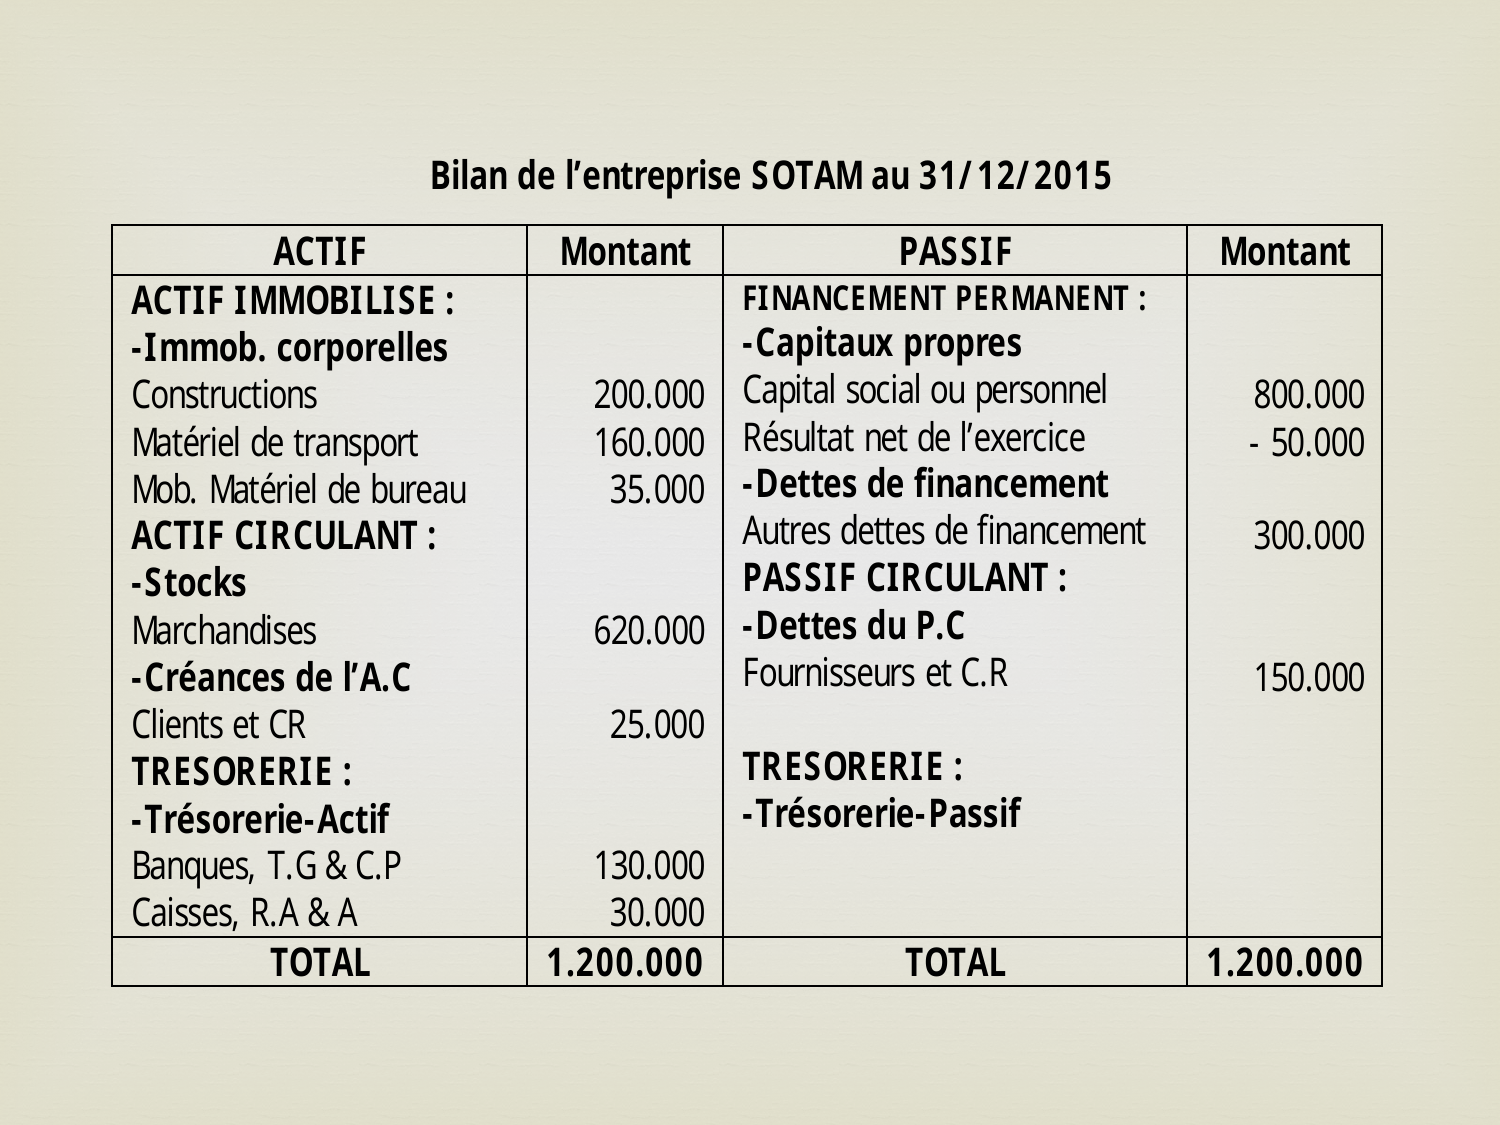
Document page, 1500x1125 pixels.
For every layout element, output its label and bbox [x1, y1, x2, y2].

picture [0, 124, 1500, 1048]
